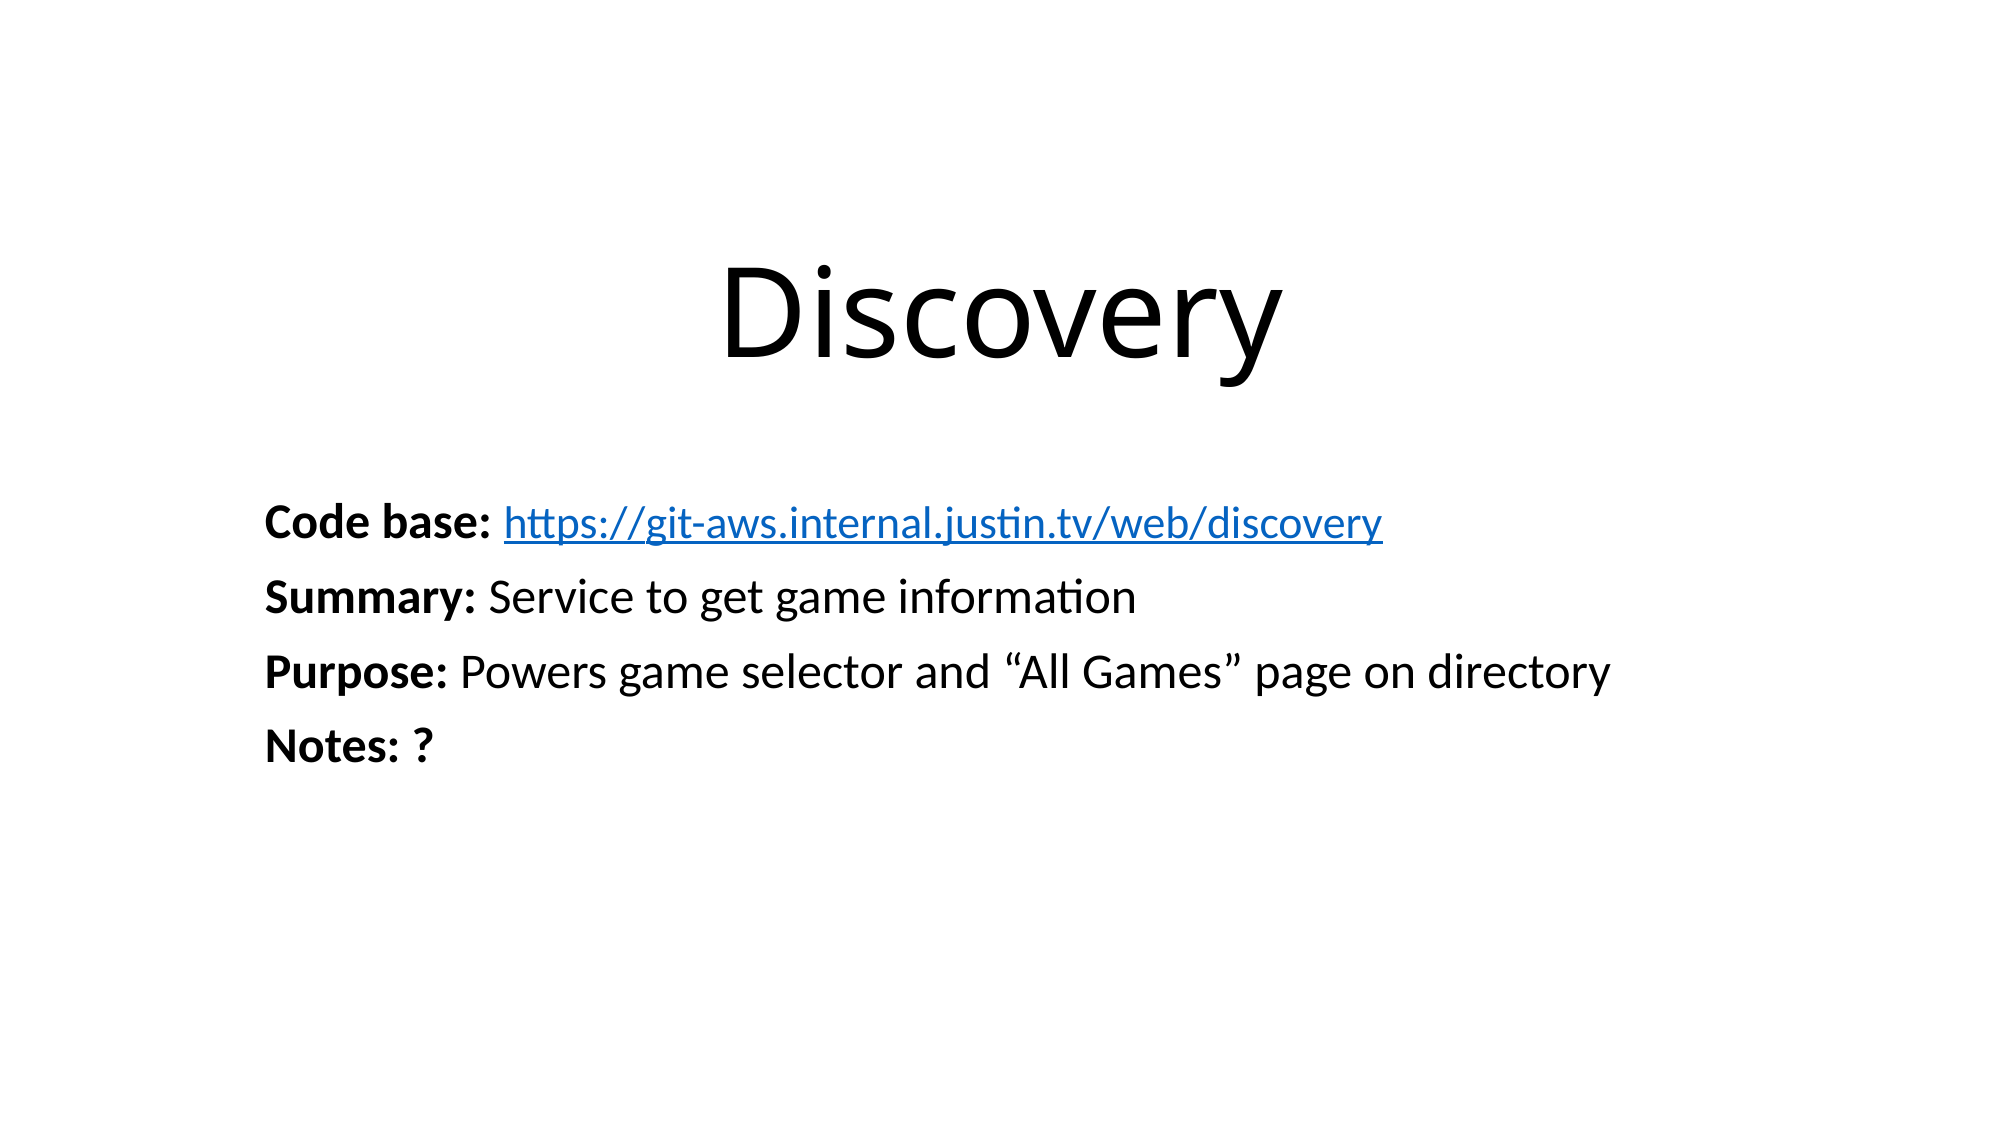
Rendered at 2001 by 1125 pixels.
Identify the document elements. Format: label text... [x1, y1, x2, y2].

title Discovery [249, 0, 1750, 392]
subtitle Code base: https://git-aws.internal.justin.tv/web/discovery Summary: Service to get game information Purpose: Powers game selector and “All Games” page on directory Notes: ? [249, 487, 1750, 1125]
